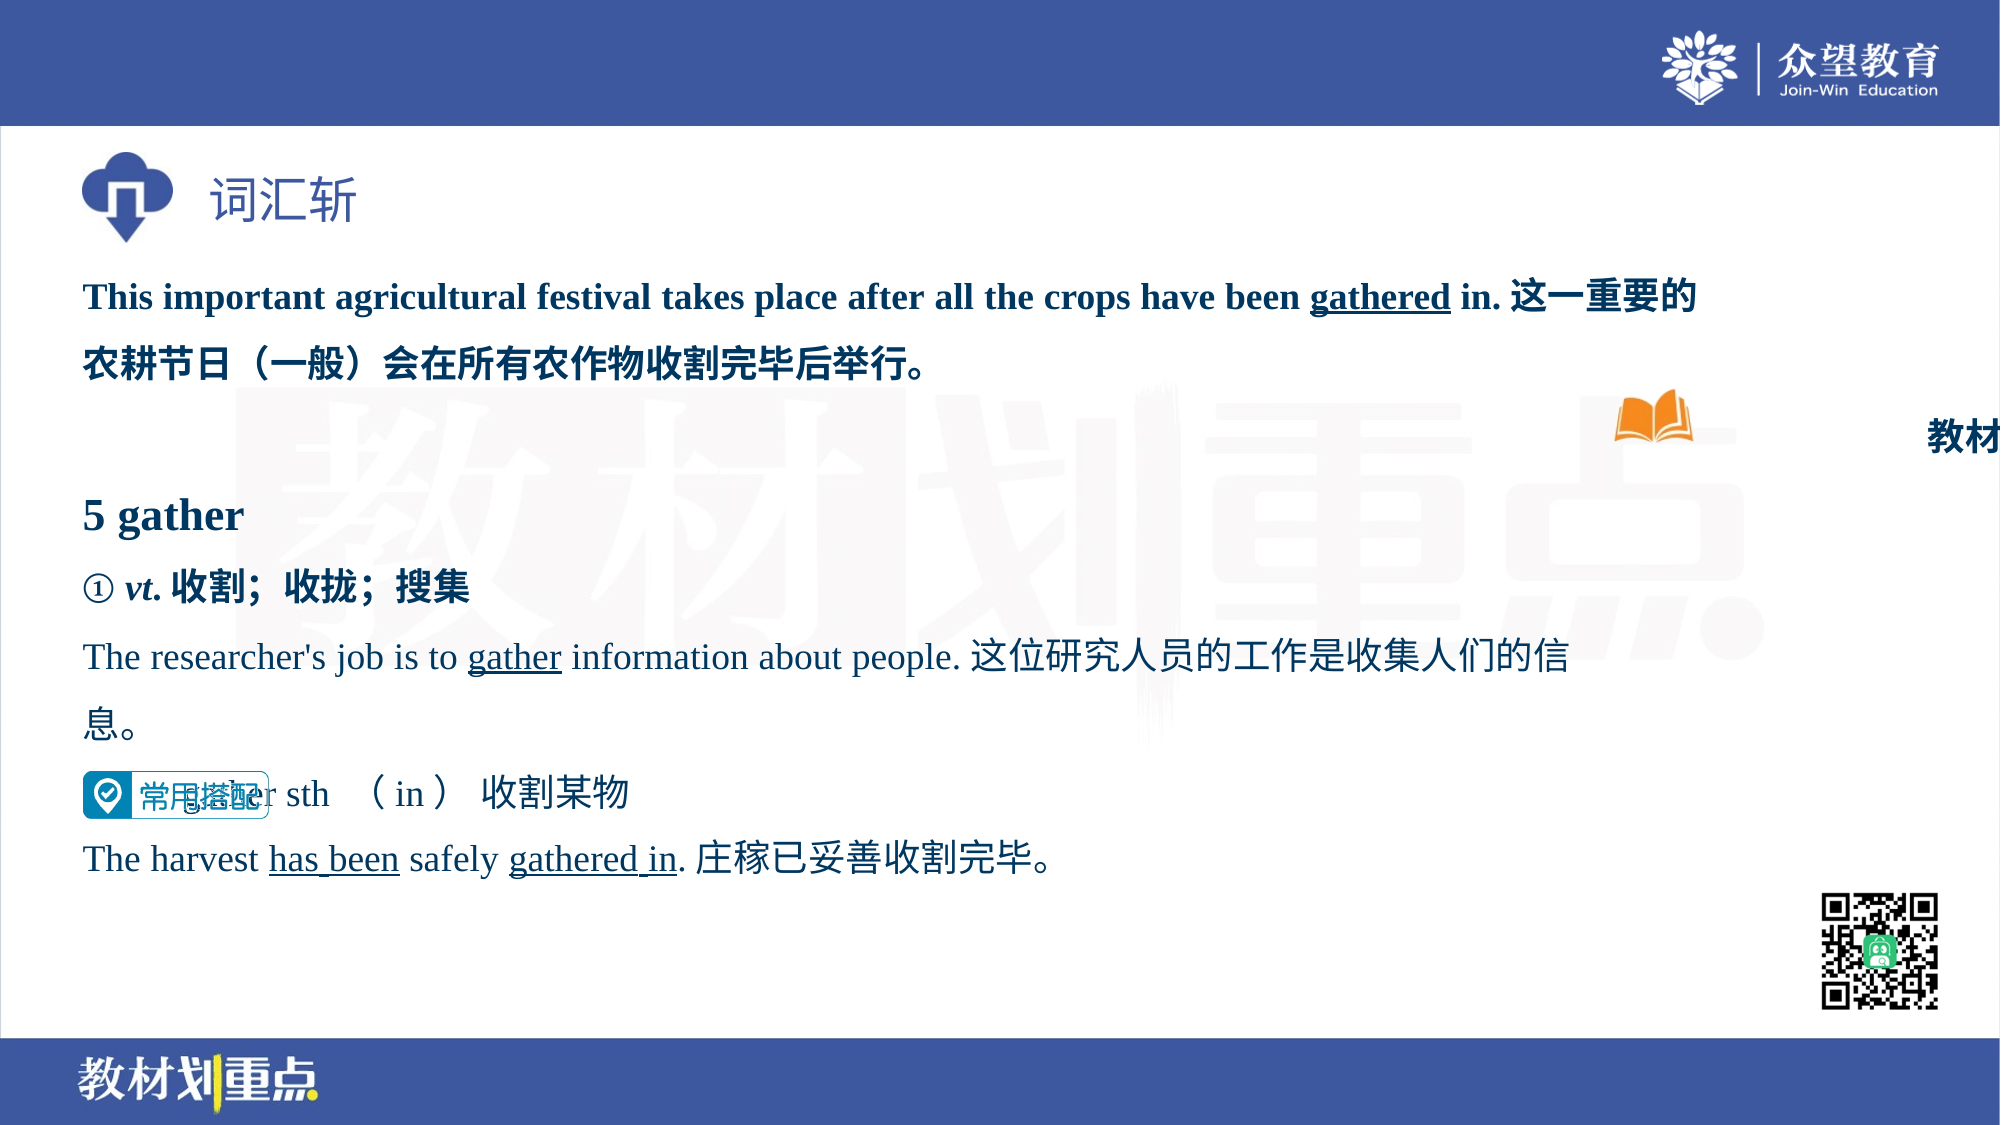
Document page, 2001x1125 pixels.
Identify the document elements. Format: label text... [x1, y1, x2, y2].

text_box This important agricultural festival takes place after all the crops have been gathered in.这一重要的 农耕节日（一般）会在所有农作物收割完毕后举行。 教材P4 [82, 248, 1817, 451]
text_box 5 gather [82, 457, 1817, 598]
picture [0, 0, 2000, 1125]
